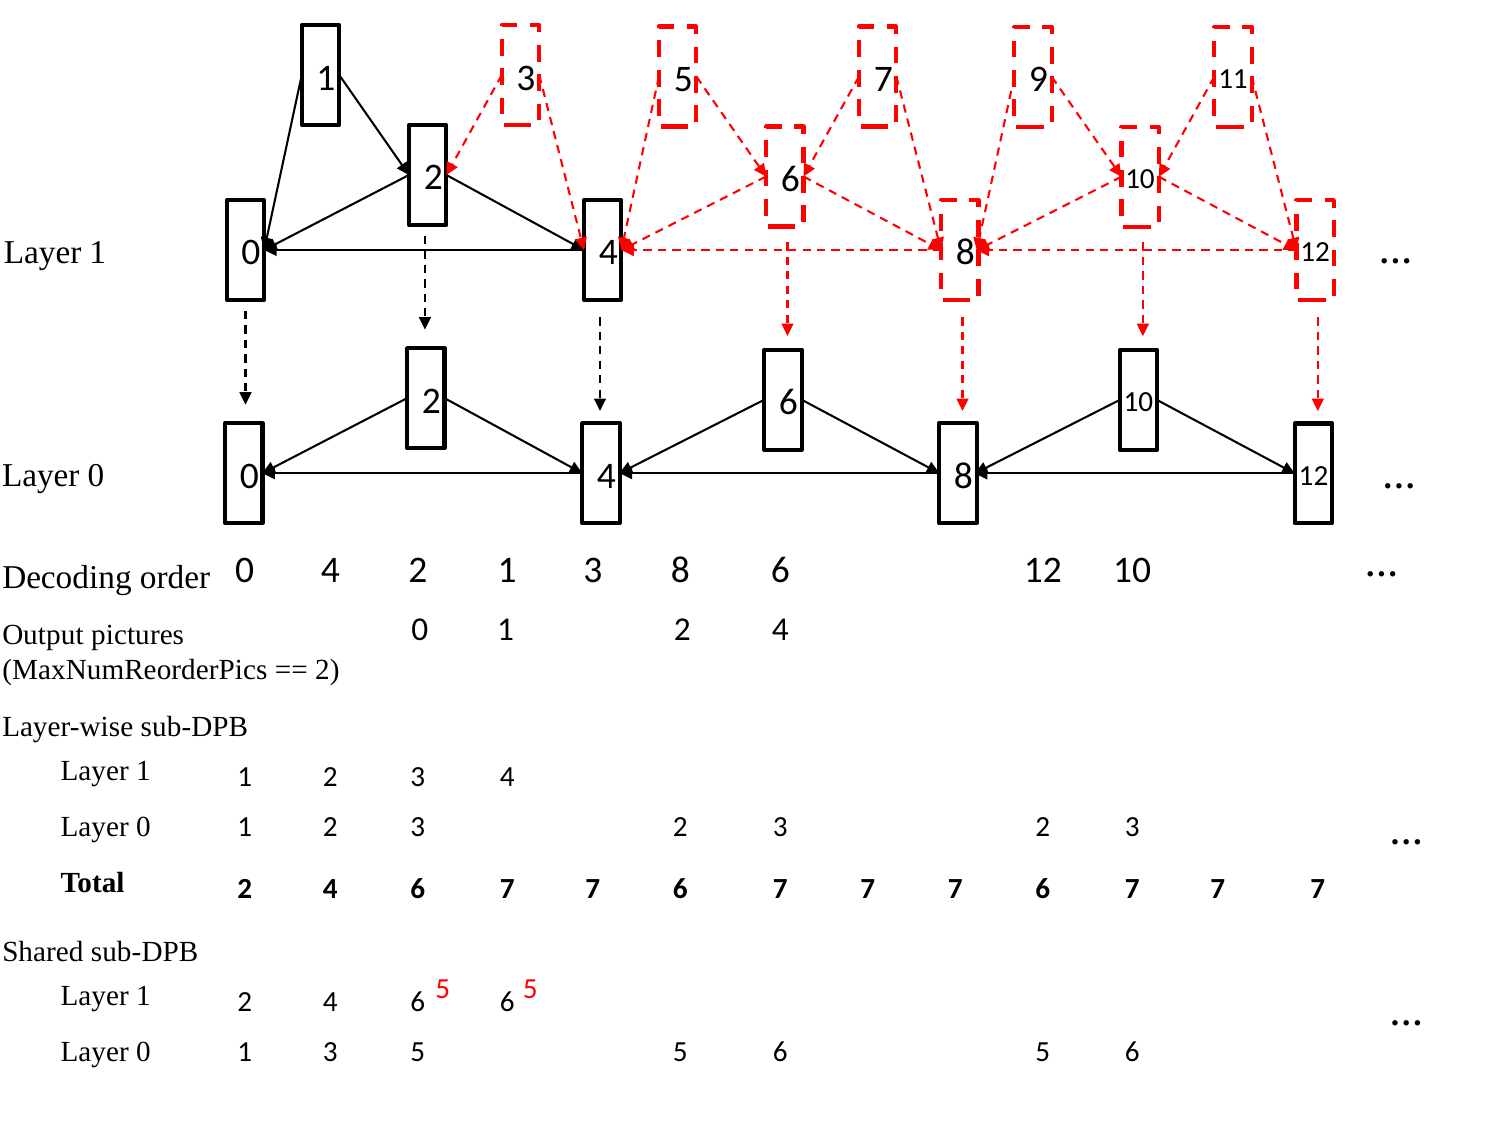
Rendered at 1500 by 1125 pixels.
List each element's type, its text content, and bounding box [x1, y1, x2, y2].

text_box 4 [582, 198, 623, 302]
text_box 7 [1112, 861, 1152, 912]
text_box 3 [398, 799, 438, 850]
text_box 5 [510, 962, 550, 1013]
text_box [801, 399, 940, 474]
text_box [1158, 76, 1215, 177]
text_box 3 [398, 749, 438, 799]
text_box 5 [660, 1024, 700, 1075]
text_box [803, 76, 860, 177]
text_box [619, 399, 765, 474]
text_box Layer 1 [0, 198, 195, 302]
text_box 5 [1023, 1024, 1063, 1075]
text_box 6 [398, 974, 438, 1024]
text_box 2 [225, 974, 265, 1024]
text_box 4 [310, 974, 350, 1024]
text_box 12 [1023, 537, 1063, 598]
text_box 6 [487, 974, 527, 1025]
text_box 3 [1112, 799, 1152, 850]
text_box 10 [1118, 348, 1159, 452]
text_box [696, 76, 767, 177]
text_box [538, 74, 585, 251]
text_box 6 [660, 861, 700, 912]
text_box 1 [225, 1024, 265, 1075]
text_box 2 [405, 346, 447, 450]
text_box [1158, 176, 1246, 251]
text_box 6 [1112, 1024, 1152, 1075]
text_box … [1373, 779, 1484, 883]
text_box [1051, 76, 1122, 177]
text_box 7 [573, 861, 613, 912]
text_box 11 [1212, 25, 1254, 129]
text_box 2 [310, 799, 350, 850]
text_box 10 [1112, 537, 1152, 598]
text_box 7 [1298, 861, 1338, 912]
text_box … [1348, 524, 1459, 602]
text_box … [1366, 423, 1477, 527]
text_box … [1373, 960, 1484, 1064]
text_box 8 [937, 421, 979, 525]
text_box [1251, 76, 1297, 251]
text_box 7 [935, 861, 975, 912]
text_box 2 [398, 537, 438, 598]
text_box 3 [760, 799, 800, 850]
text_box 1 [487, 537, 527, 598]
text_box 7 [760, 861, 800, 912]
text_box 3 [310, 1024, 350, 1075]
text_box 1 [300, 23, 341, 127]
text_box 12 [1294, 198, 1336, 302]
text_box 3 [573, 537, 613, 598]
text_box … [1362, 198, 1473, 302]
text_box 5 [398, 1024, 438, 1075]
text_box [621, 176, 767, 251]
text_box 1 [225, 749, 265, 799]
text_box 4 [760, 599, 800, 655]
text_box Total [44, 848, 252, 914]
text_box 0 [225, 198, 266, 302]
text_box 3 [500, 23, 541, 127]
text_box 4 [310, 861, 350, 912]
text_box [264, 74, 302, 173]
text_box 5 [423, 962, 463, 1013]
text_box 8 [660, 537, 700, 598]
text_box 2 [662, 599, 702, 655]
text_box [264, 174, 410, 251]
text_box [339, 74, 410, 174]
text_box Layer 1 [44, 960, 252, 1010]
text_box 7 [848, 861, 888, 912]
text_box 4 [580, 421, 622, 525]
text_box 0 [399, 599, 440, 655]
text_box 8 [939, 198, 981, 302]
text_box 2 [225, 861, 265, 912]
text_box 0 [225, 537, 265, 598]
text_box 4 [487, 749, 527, 800]
text_box 1 [485, 599, 525, 655]
text_box 6 [771, 124, 798, 229]
text_box 6 [760, 537, 800, 598]
text_box Layer 0 [44, 1010, 252, 1089]
text_box 6 [1023, 861, 1063, 912]
text_box 2 [660, 799, 700, 850]
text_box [896, 76, 942, 251]
text_box 6 [398, 861, 438, 912]
text_box Shared sub-DPB [0, 898, 273, 1002]
text_box Layer 0 [44, 785, 225, 848]
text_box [1156, 399, 1295, 474]
text_box Layer-wise sub-DPB [0, 673, 273, 777]
text_box 1 [225, 799, 265, 850]
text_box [976, 76, 1015, 176]
text_box Output pictures (MaxNumReorderPics == 2) [0, 598, 376, 702]
text_box 5 [657, 24, 698, 129]
text_box 9 [1012, 25, 1054, 129]
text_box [262, 397, 408, 474]
text_box 7 [487, 861, 527, 912]
text_box 2 [310, 749, 350, 799]
text_box 2 [414, 123, 441, 227]
text_box Layer 0 [0, 421, 195, 523]
text_box 7 [1198, 861, 1238, 912]
text_box 12 [1293, 421, 1334, 525]
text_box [444, 397, 583, 474]
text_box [446, 74, 502, 176]
text_box Decoding order [0, 523, 273, 598]
text_box 10 [1126, 125, 1153, 229]
text_box 0 [223, 421, 265, 523]
text_box 7 [857, 24, 898, 129]
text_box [976, 176, 1122, 251]
text_box Layer 1 [44, 735, 252, 785]
text_box 6 [762, 348, 804, 452]
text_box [446, 174, 533, 251]
text_box 4 [310, 537, 350, 598]
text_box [621, 76, 660, 175]
text_box 6 [760, 1024, 800, 1075]
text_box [974, 399, 1120, 474]
text_box 2 [1023, 799, 1063, 850]
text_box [803, 176, 891, 251]
